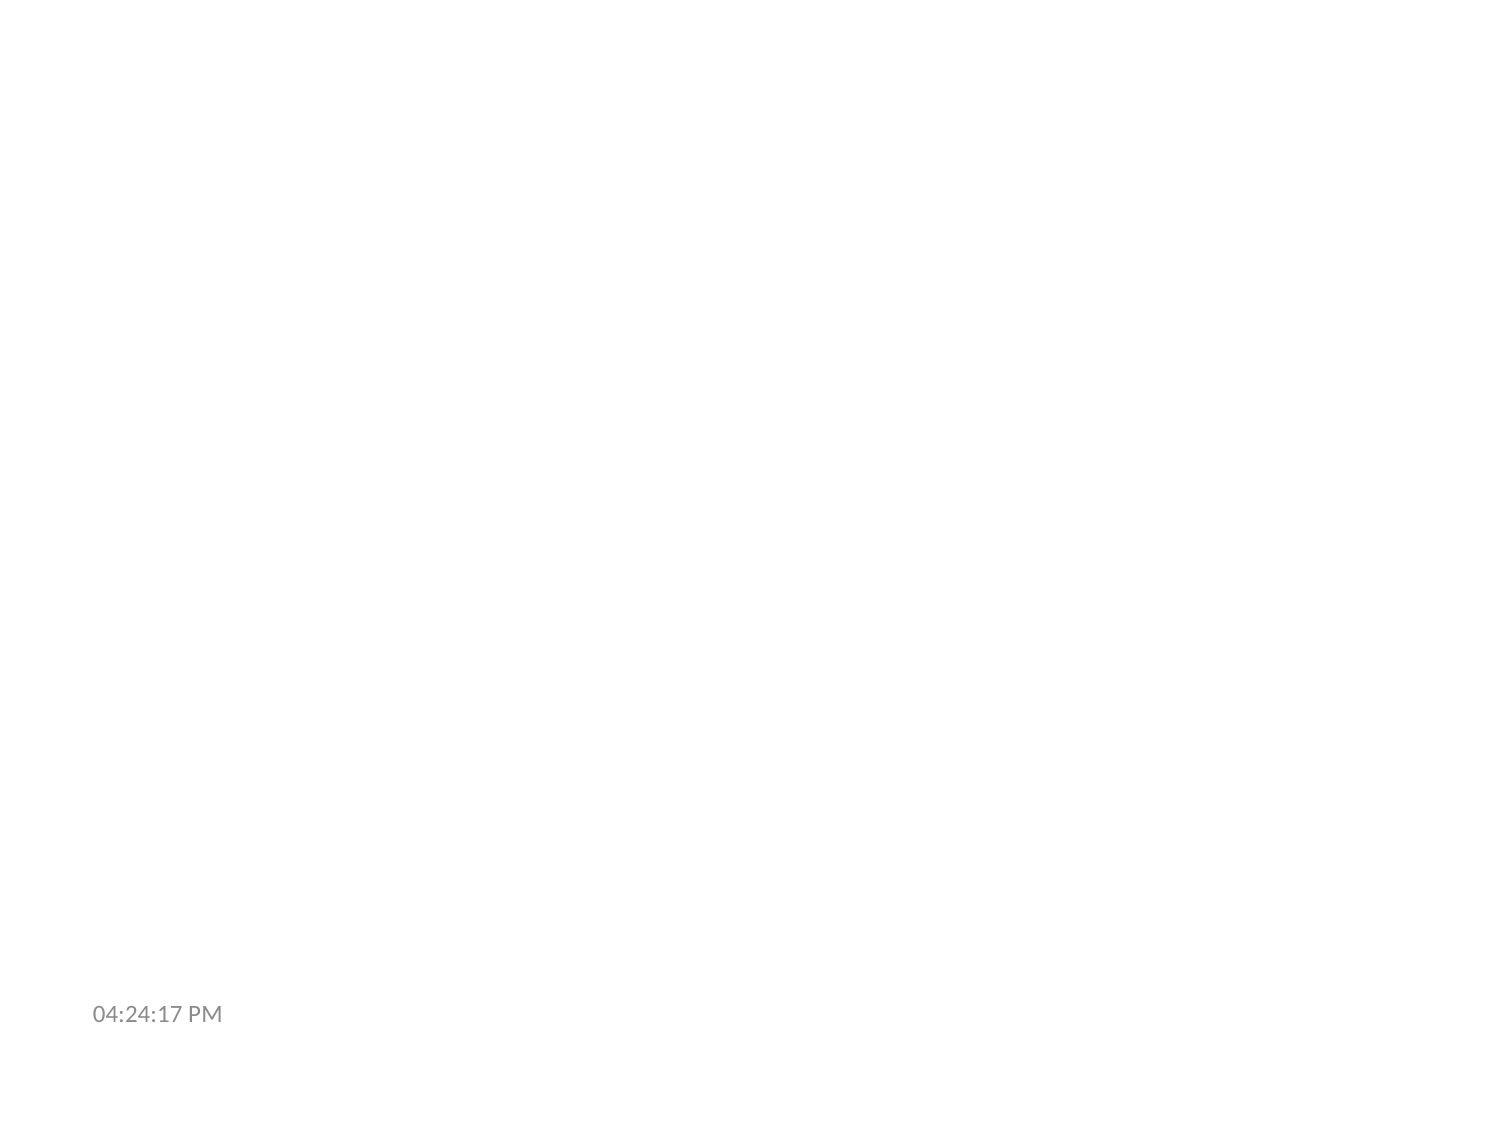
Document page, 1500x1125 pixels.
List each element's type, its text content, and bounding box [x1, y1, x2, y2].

text_box 3:35:09 PM [77, 982, 428, 1043]
